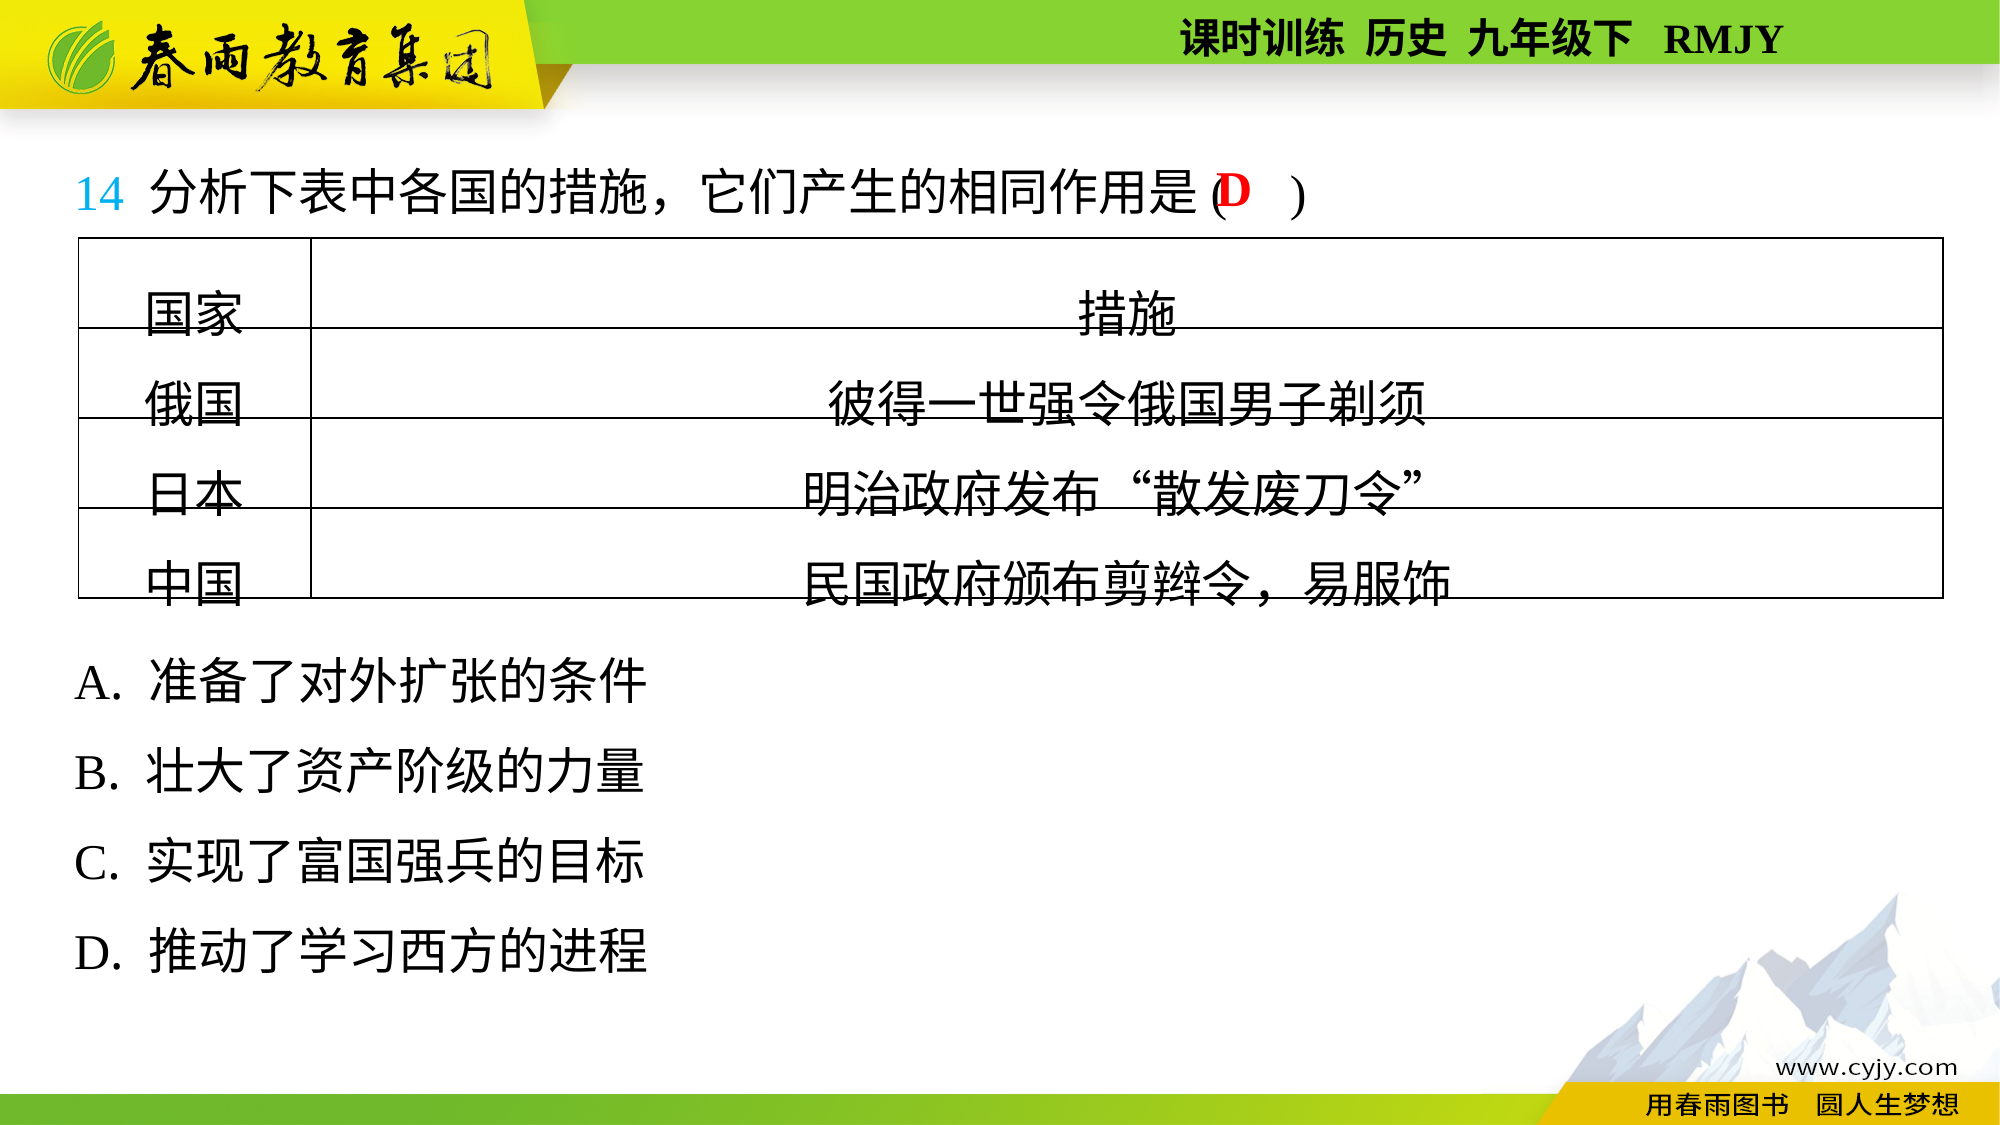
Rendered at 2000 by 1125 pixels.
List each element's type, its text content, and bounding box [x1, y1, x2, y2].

table_cell 中国 [79, 509, 310, 597]
table_cell 民国政府颁布剪辫令，易服饰 [312, 509, 1942, 597]
table_cell 日本 [79, 419, 310, 507]
picture [0, 0, 2000, 1125]
list 14 分析下表中各国的措施，它们产生的相同作用是( ) A. 准备了对外扩张的条件 B. 壮大了资产阶级的力量 C. 实现了富国强兵的目标 D. 推动了学习西方的进程 [59, 122, 1944, 984]
table_cell 彼得一世强令俄国男子剃须 [312, 329, 1942, 417]
table_cell 俄国 [79, 329, 310, 417]
table_header 国家 [79, 239, 310, 327]
table_header 措施 [312, 239, 1942, 327]
text_box D [1201, 148, 1267, 224]
table_cell 明治政府发布“散发废刀令” [312, 419, 1942, 507]
